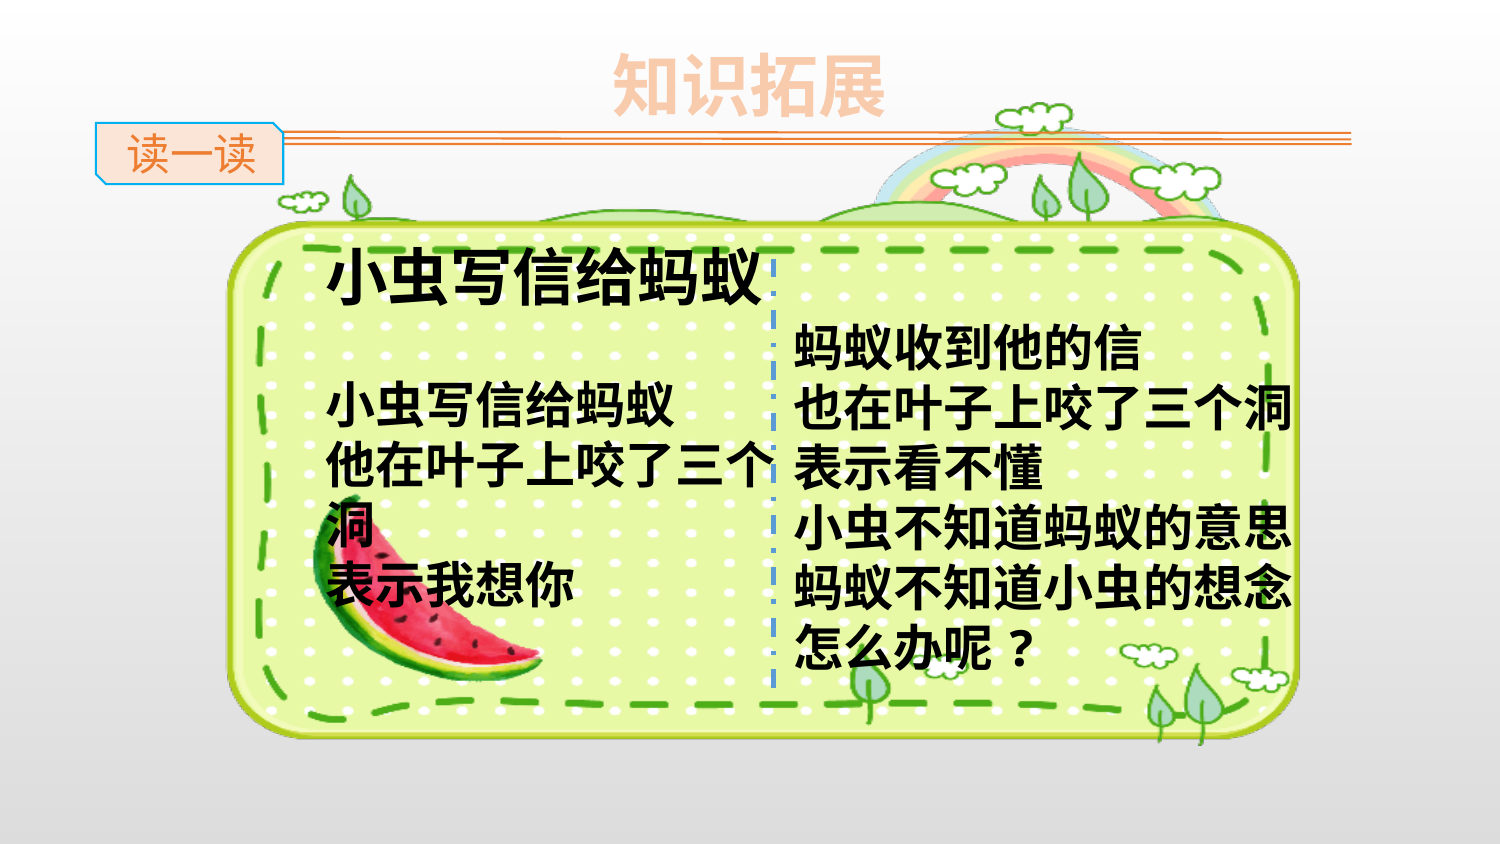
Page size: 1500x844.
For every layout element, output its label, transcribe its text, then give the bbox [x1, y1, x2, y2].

picture [164, 145, 281, 182]
text_box 读一读 [114, 145, 164, 185]
text_box 读一读 [114, 121, 164, 131]
picture [164, 0, 1377, 844]
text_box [101, 131, 1352, 145]
text_box [94, 121, 164, 186]
picture [164, 125, 278, 131]
